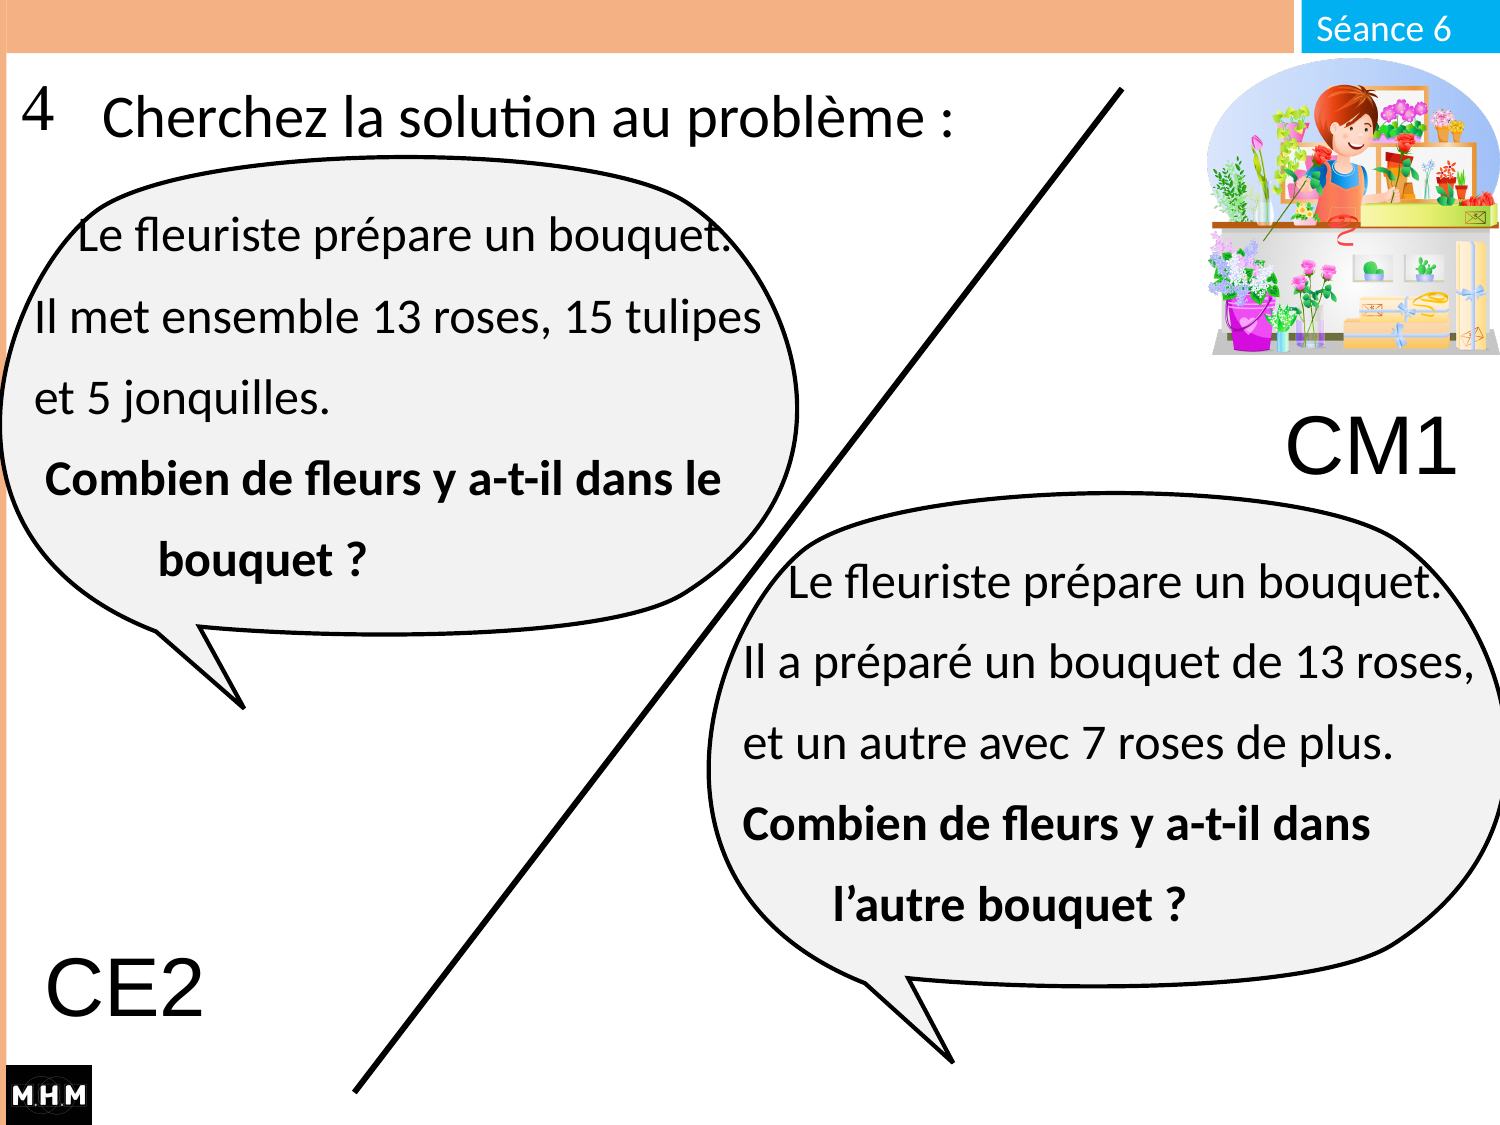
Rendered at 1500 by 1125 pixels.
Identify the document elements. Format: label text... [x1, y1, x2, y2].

text_box Le fleuriste prépare un bouquet. Il met ensemble 13 roses, 15 tulipes et 5 jonquilles. Combien de fleurs y a-t-il dans le bouquet ? [0, 154, 800, 711]
picture [6, 1065, 92, 1125]
text_box Le fleuriste prépare un bouquet. Il a préparé un bouquet de 13 roses, et un autre avec 7 roses de plus. Combien de fleurs y a-t-il dans l’autre bouquet ? [706, 490, 1500, 1065]
text_box CM1 [1269, 383, 1477, 492]
title Cherchez la solution au problème : [87, 32, 1382, 158]
picture [1207, 58, 1500, 355]
text_box CE2 [29, 925, 237, 1034]
